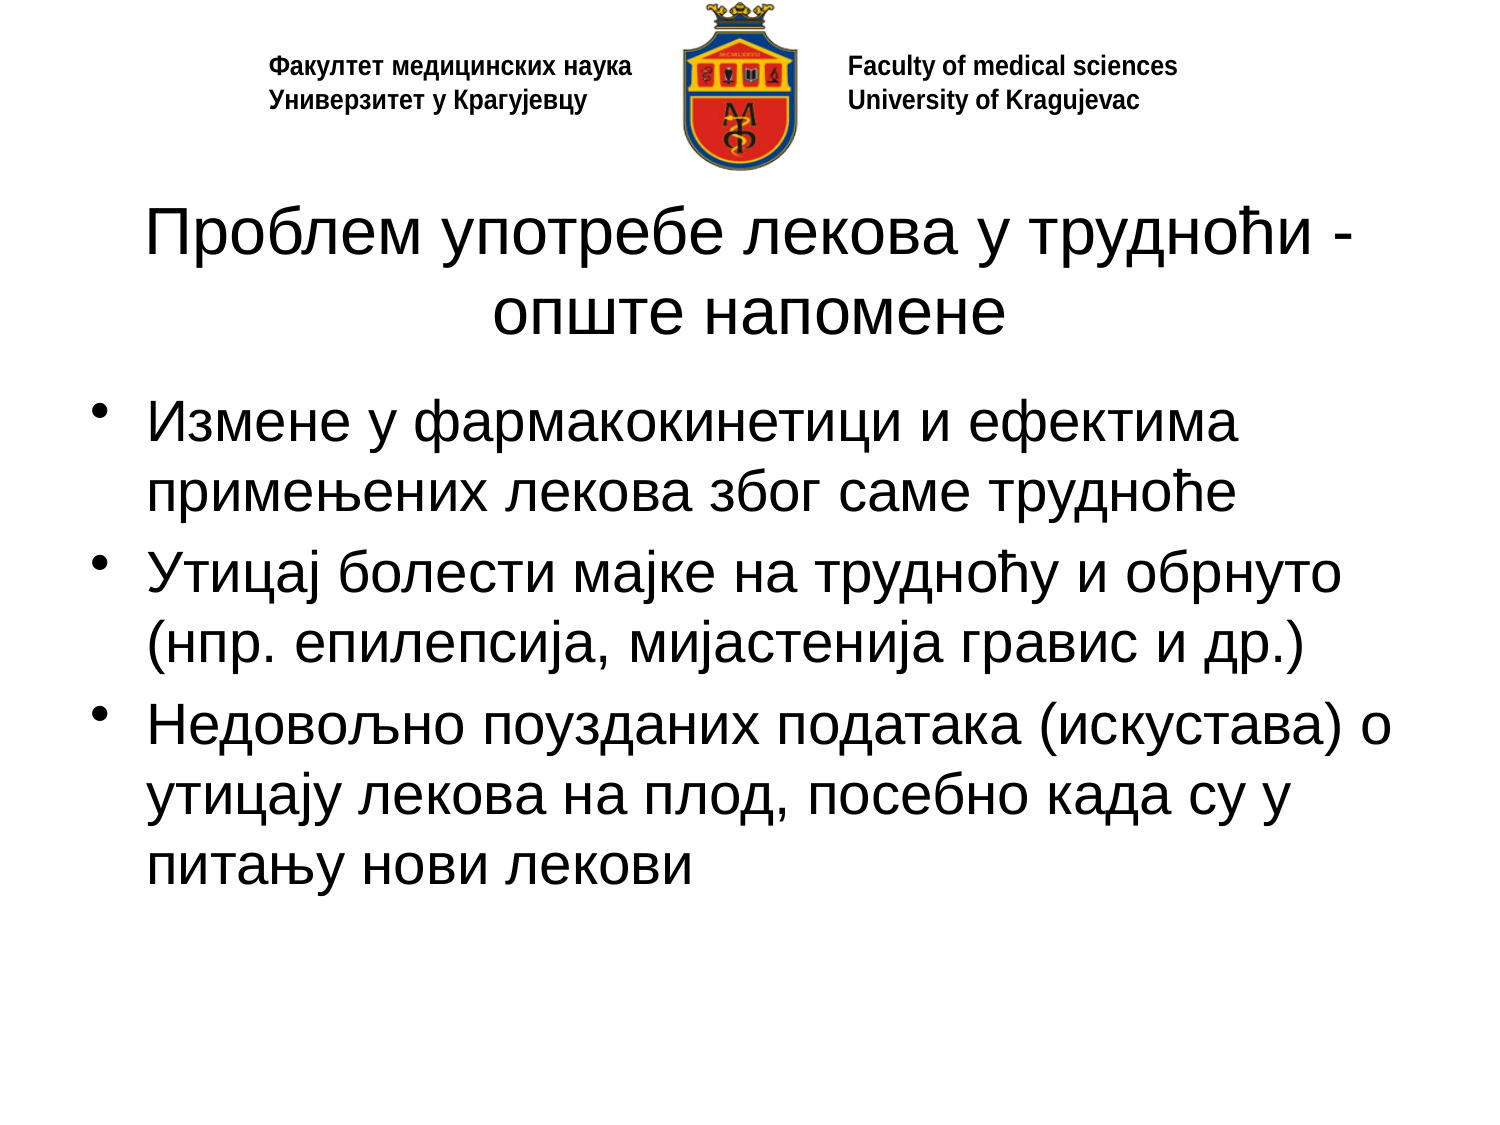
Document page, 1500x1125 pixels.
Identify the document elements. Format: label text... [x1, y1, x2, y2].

title Проблем употребе лекова у трудноћи - опште напомене [74, 173, 1426, 362]
list Измене у фармакокинетици и ефектима примењених лекова због саме трудноће Утицај болести мајке на трудноћу и обрнуто (нпр. епилепсија, мијастенија гравис и др.) Недовољно поузданих података (искустава) о утицају лекова на плод, посебно када су у питању нови лекови [74, 374, 1426, 1118]
